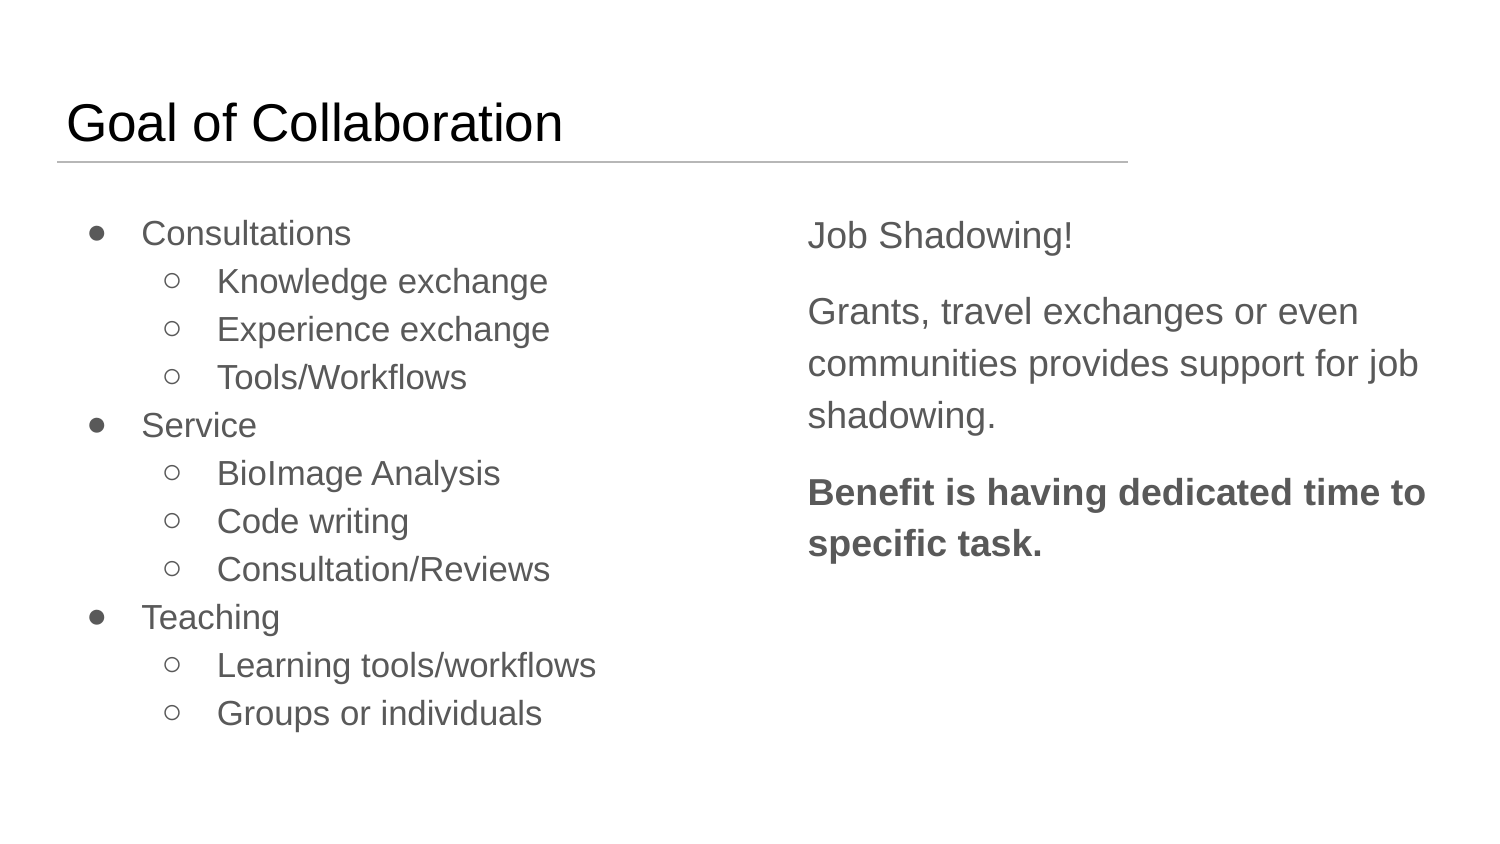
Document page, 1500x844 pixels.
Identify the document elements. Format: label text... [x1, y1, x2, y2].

title Goal of Collaboration [51, 72, 1449, 167]
list Consultations Knowledge exchange Experience exchange Tools/Workflows Service BioImage Analysis Code writing Consultation/Reviews Teaching Learning tools/workflows Groups or individuals [51, 189, 792, 750]
list Job Shadowing! Grants, travel exchanges or even communities provides support for job shadowing. Benefit is having dedicated time to specific task. [792, 189, 1449, 750]
